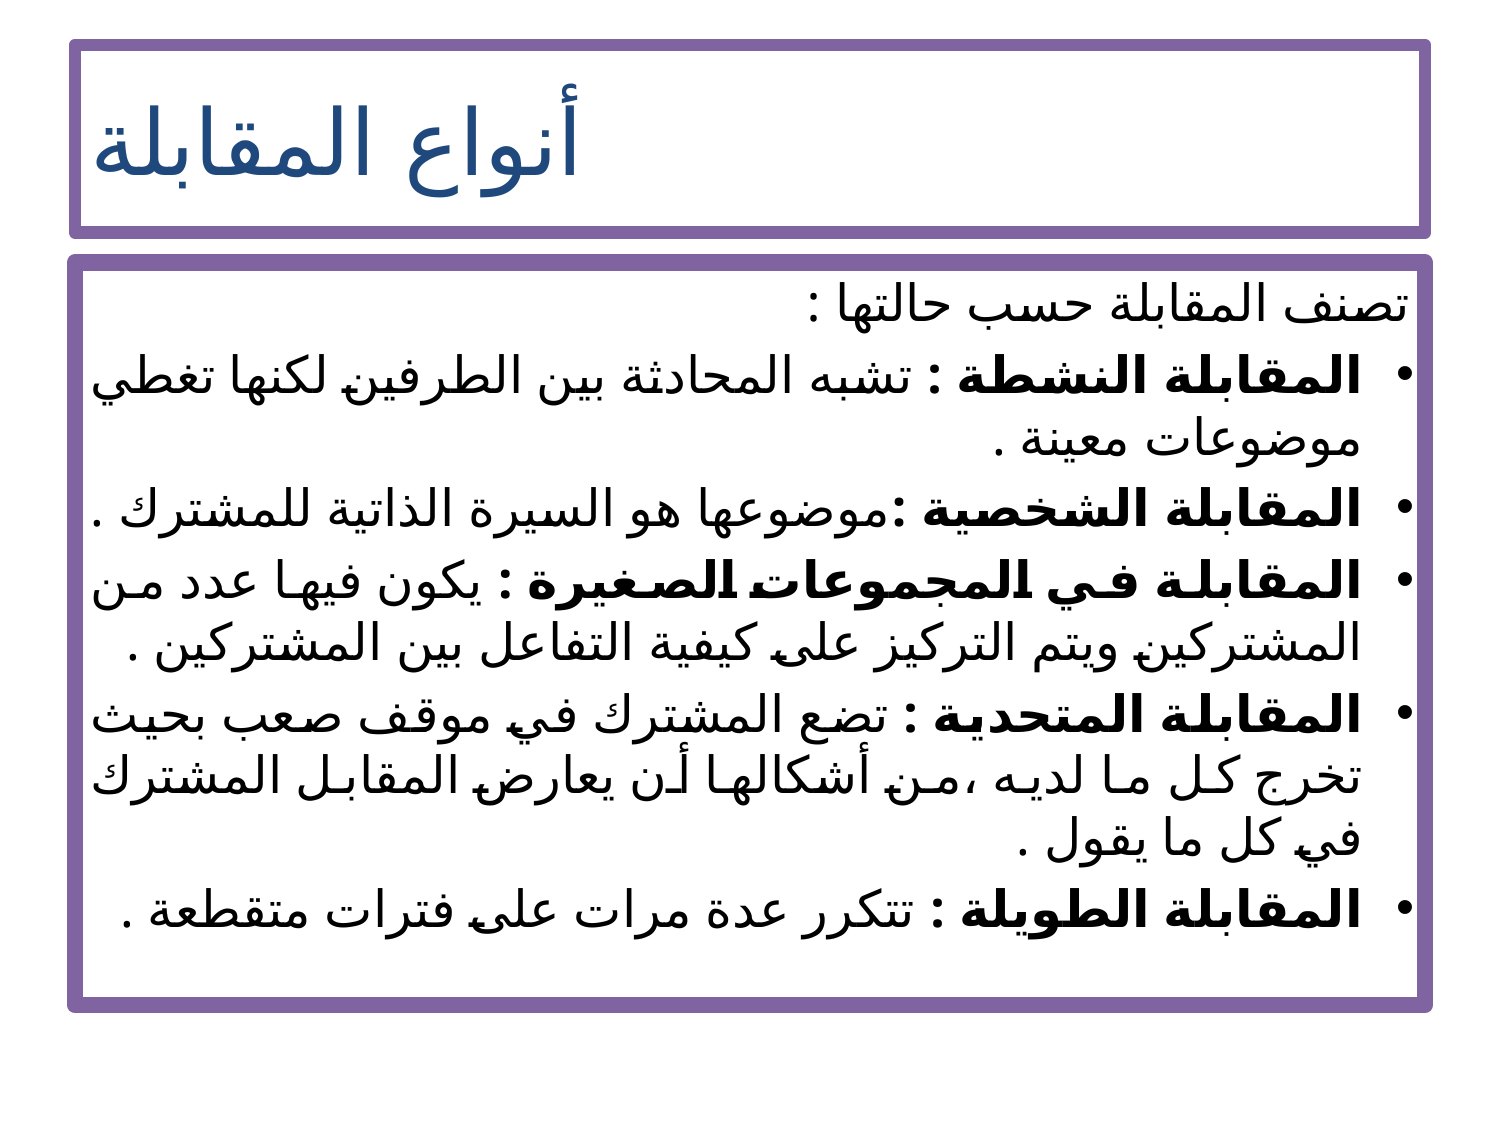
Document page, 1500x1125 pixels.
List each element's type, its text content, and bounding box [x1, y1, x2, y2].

title أنواع المقابلة [75, 45, 1425, 233]
list تصنف المقابلة حسب حالتها : المقابلة النشطة : تشبه المحادثة بين الطرفين لكنها تغطي موضوعات معينة . المقابلة الشخصية :موضوعها هو السيرة الذاتية للمشترك . المقابلة في المجموعات الصغيرة : يكون فيها عدد من المشتركين ويتم التركيز على كيفية التفاعل بين المشتركين . المقابلة المتحدية : تضع المشترك في موقف صعب بحيث تخرج كل ما لديه ،من أشكالها أن يعارض المقابل المشترك في كل ما يقول . المقابلة الطويلة : تتكرر عدة مرات على فترات متقطعة . [75, 262, 1425, 1005]
